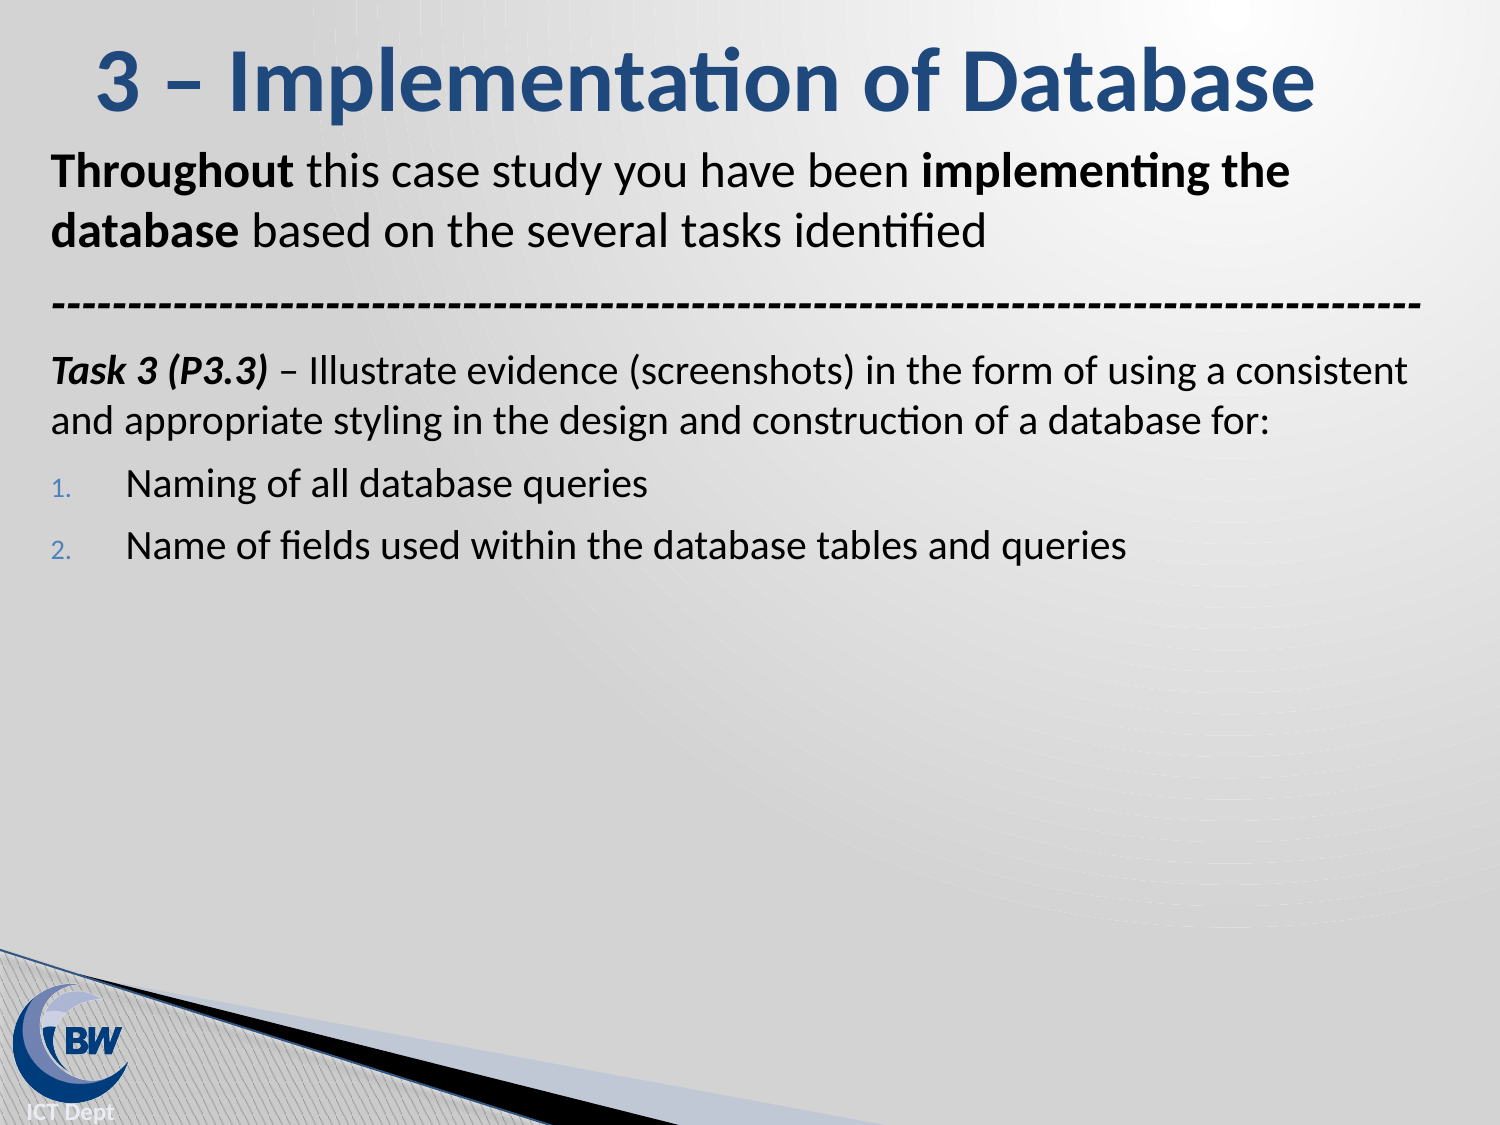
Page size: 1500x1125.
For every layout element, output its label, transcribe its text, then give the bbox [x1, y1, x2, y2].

list Throughout this case study you have been implementing the database based on the several tasks identified ------------------------------------------------------------------------------------------ Task 3 (P3.3) – Illustrate evidence (screenshots) in the form of using a consistent and appropriate styling in the design and construction of a database for: Naming of all database queries Name of fields used within the database tables and queries [35, 130, 1454, 856]
picture [0, 972, 141, 1114]
title 3 – Implementation of Database [79, 0, 1395, 150]
